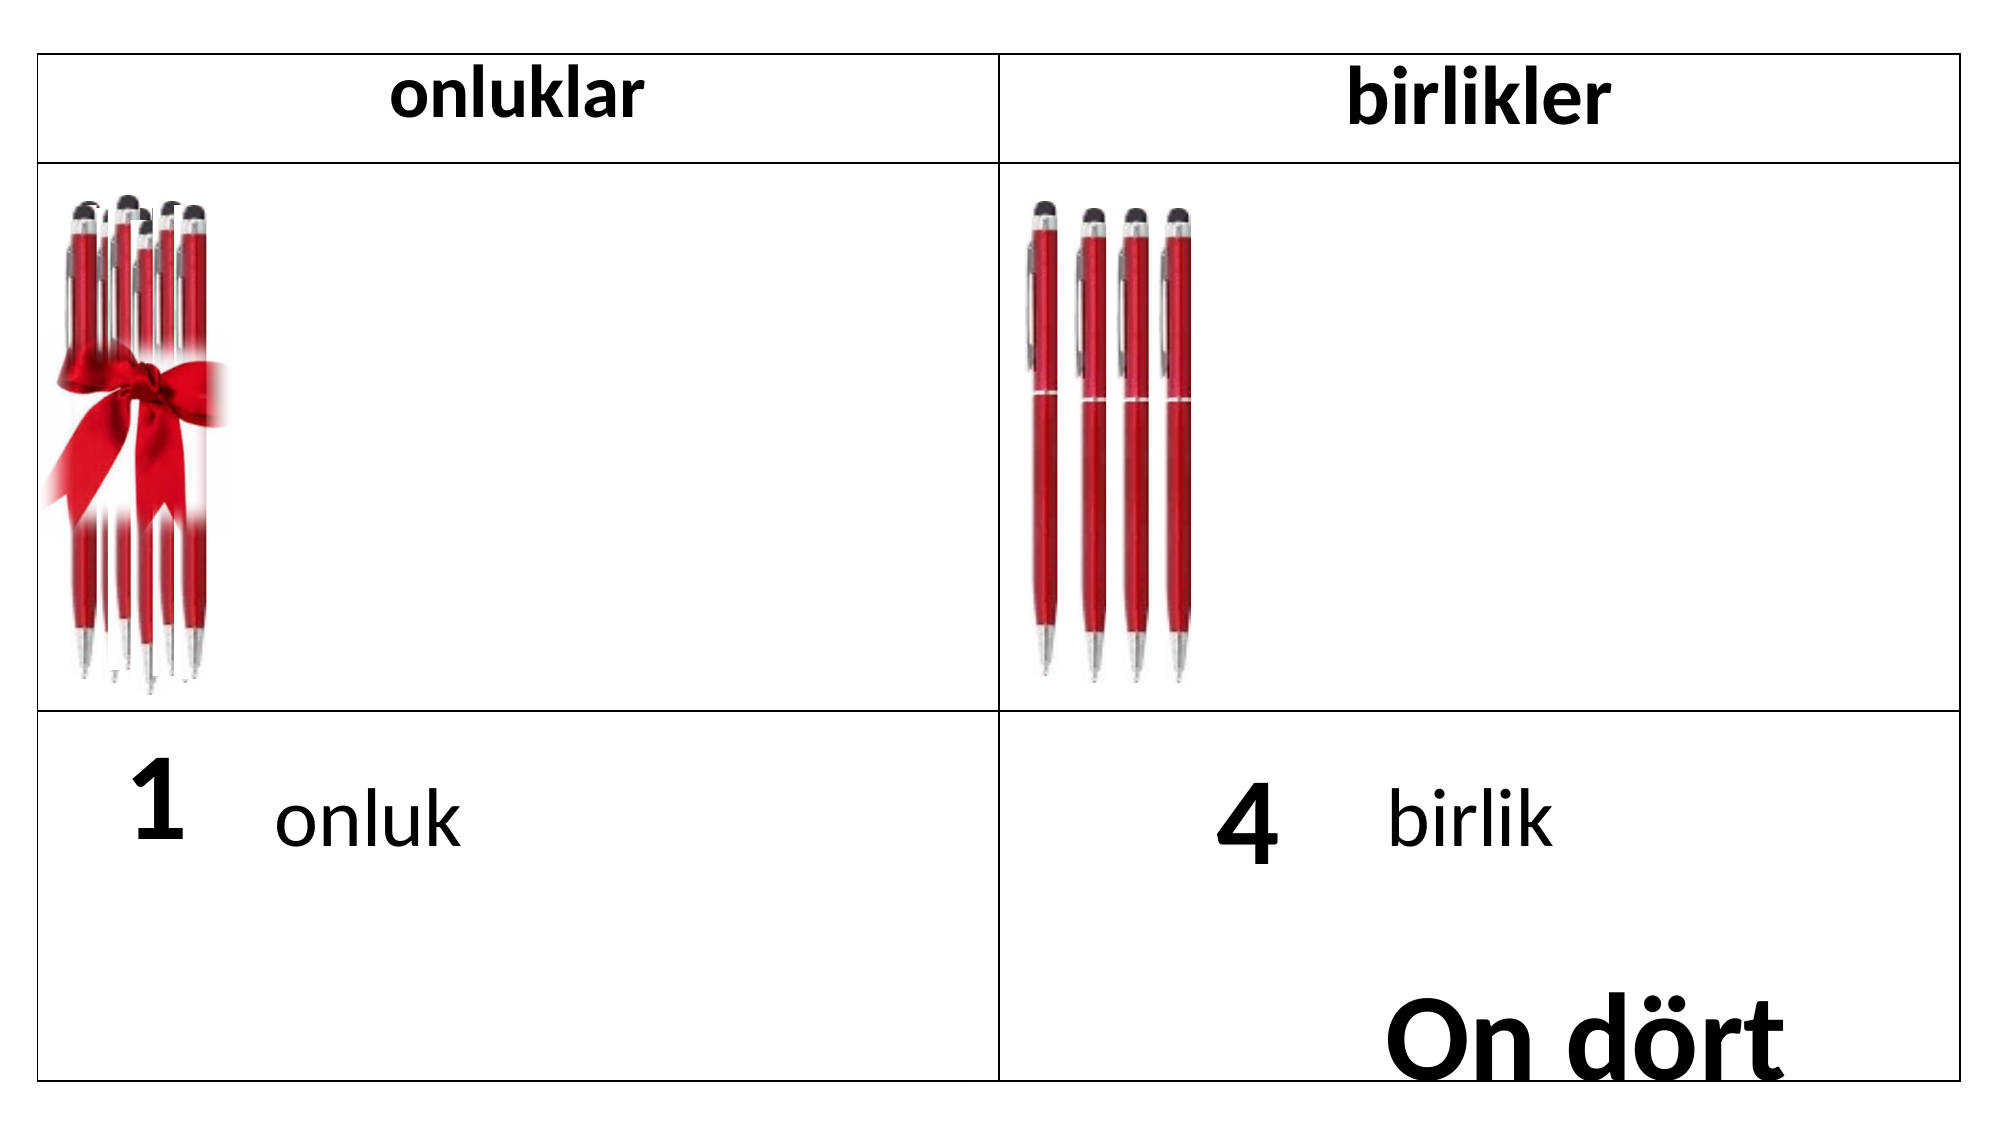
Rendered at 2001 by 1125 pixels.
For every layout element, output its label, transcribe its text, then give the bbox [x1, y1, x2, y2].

picture [1024, 201, 1058, 676]
table_cell [1000, 164, 1959, 710]
table_cell [38, 712, 998, 1080]
table_cell [38, 164, 998, 710]
table_header onluklar [38, 55, 998, 162]
table_cell [1000, 712, 1959, 1080]
text_box 1 [110, 707, 234, 873]
text_box birlik [1371, 755, 1569, 871]
text_box onluk [259, 755, 497, 871]
picture [37, 195, 234, 695]
text_box On dört [1370, 948, 1870, 1114]
table_header birlikler [1000, 55, 1959, 162]
picture [1116, 208, 1149, 683]
footer Kazım KAT [662, 1042, 1338, 1103]
text_box 4 [1183, 732, 1329, 898]
picture [1158, 208, 1191, 683]
picture [1073, 208, 1107, 683]
